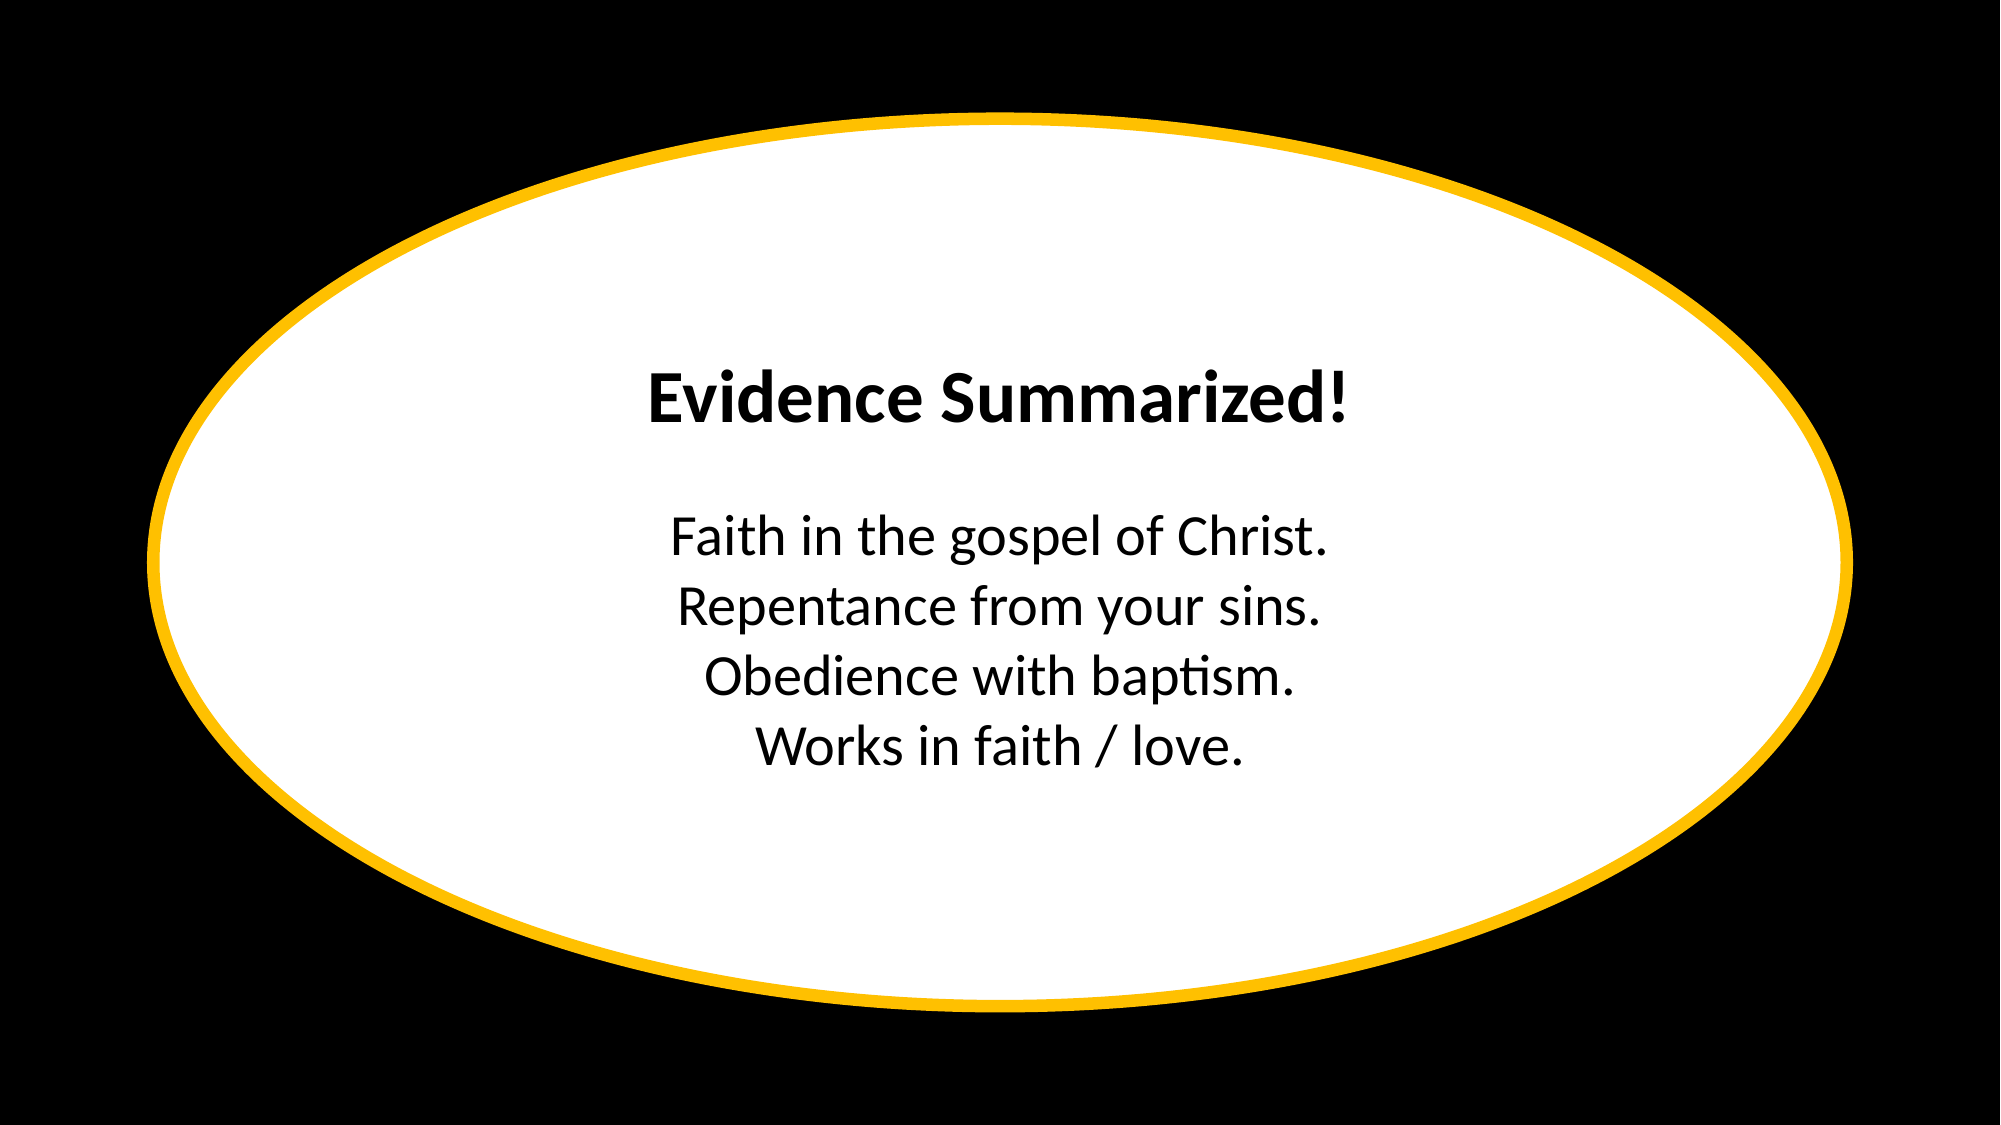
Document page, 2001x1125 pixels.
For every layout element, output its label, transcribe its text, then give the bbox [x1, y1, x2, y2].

text_box Evidence Summarized! Faith in the gospel of Christ. Repentance from your sins. Obedience with baptism. Works in faith / love. [152, 117, 1848, 1008]
